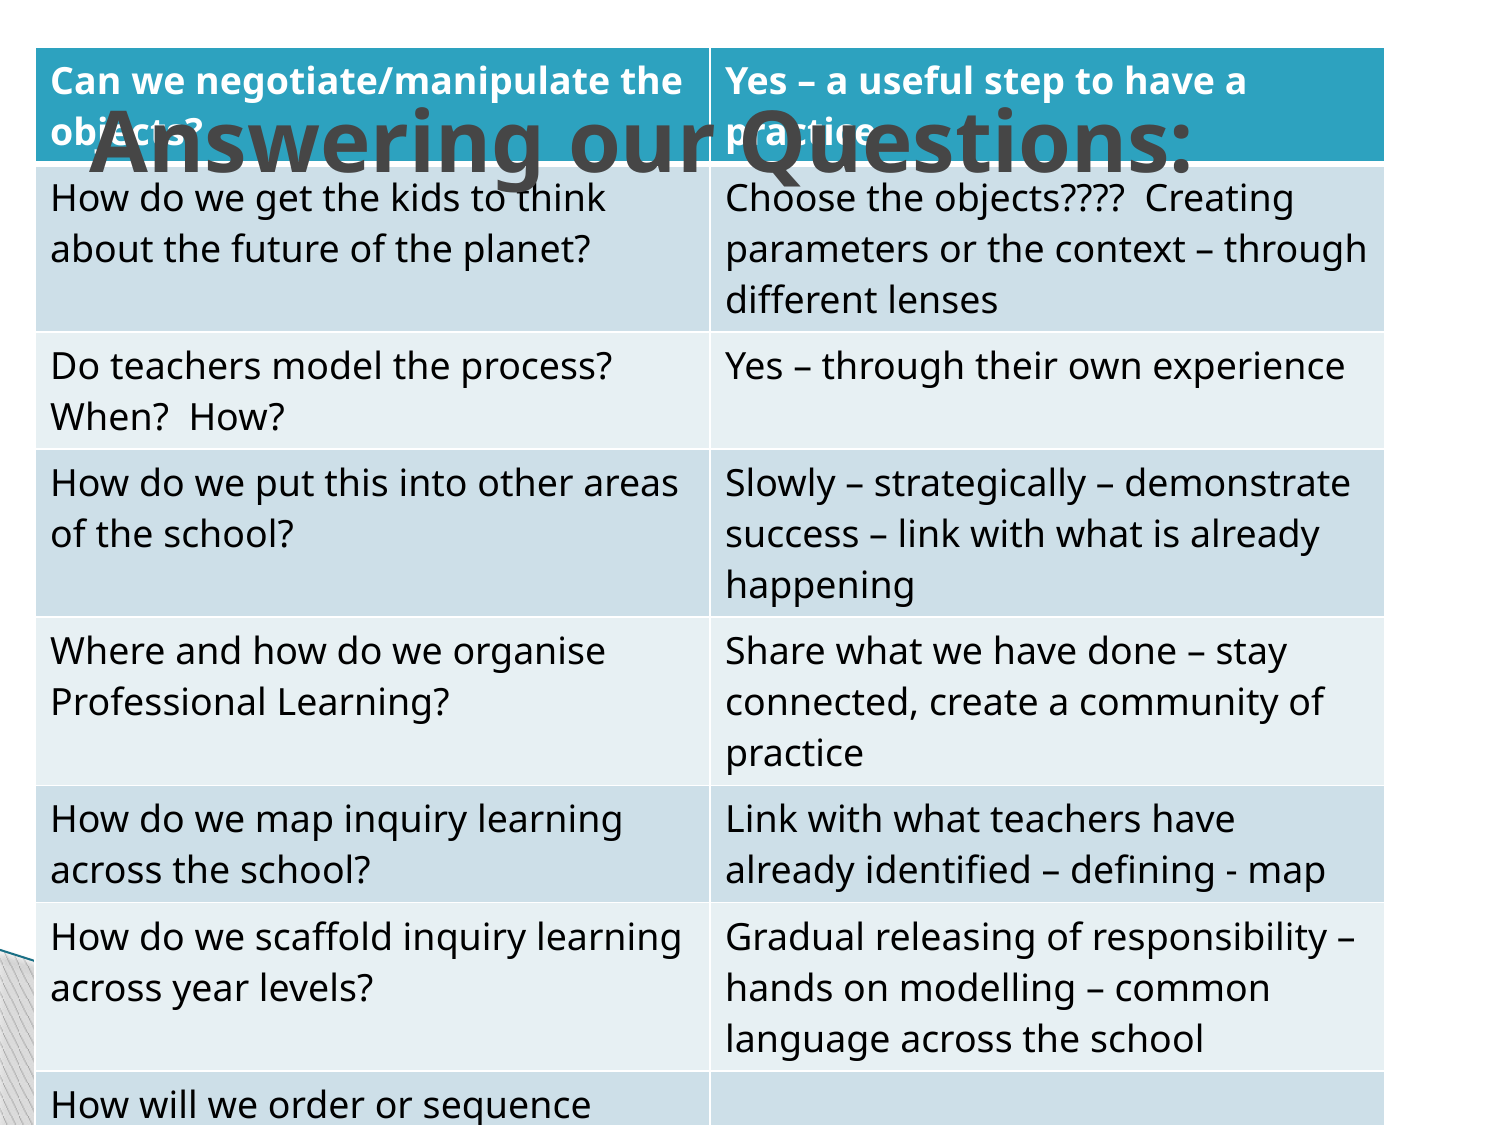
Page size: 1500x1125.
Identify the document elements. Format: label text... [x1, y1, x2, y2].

table_cell Yes – through their own experience [711, 333, 1384, 448]
table_cell Where and how do we organise Professional Learning? [36, 618, 709, 785]
table_cell Choose the objects???? Creating parameters or the context – through different lenses [711, 233, 1384, 331]
title Answering our Questions: [75, 45, 1425, 233]
table_cell [711, 1072, 1384, 1125]
table_cell How do we get the kids to think about the future of the planet? [36, 167, 709, 331]
table_header Can we negotiate/manipulate the objects? [36, 48, 75, 161]
table_cell Slowly – strategically – demonstrate success – link with what is already happening [711, 450, 1384, 616]
table_cell Link with what teachers have already identified – defining - map [711, 786, 1384, 902]
table_cell Gradual releasing of responsibility – hands on modelling – common language across the school [711, 903, 1384, 1070]
table_cell How do we scaffold inquiry learning across year levels? [36, 903, 709, 1070]
table_cell How do we map inquiry learning across the school? [36, 786, 709, 902]
table_cell Share what we have done – stay connected, create a community of practice [711, 618, 1384, 785]
table_cell Do teachers model the process? When? How? [36, 333, 709, 448]
table_cell How do we put this into other areas of the school? [36, 450, 709, 616]
table_cell How will we order or sequence Inquiry learning projects? [36, 1072, 709, 1125]
